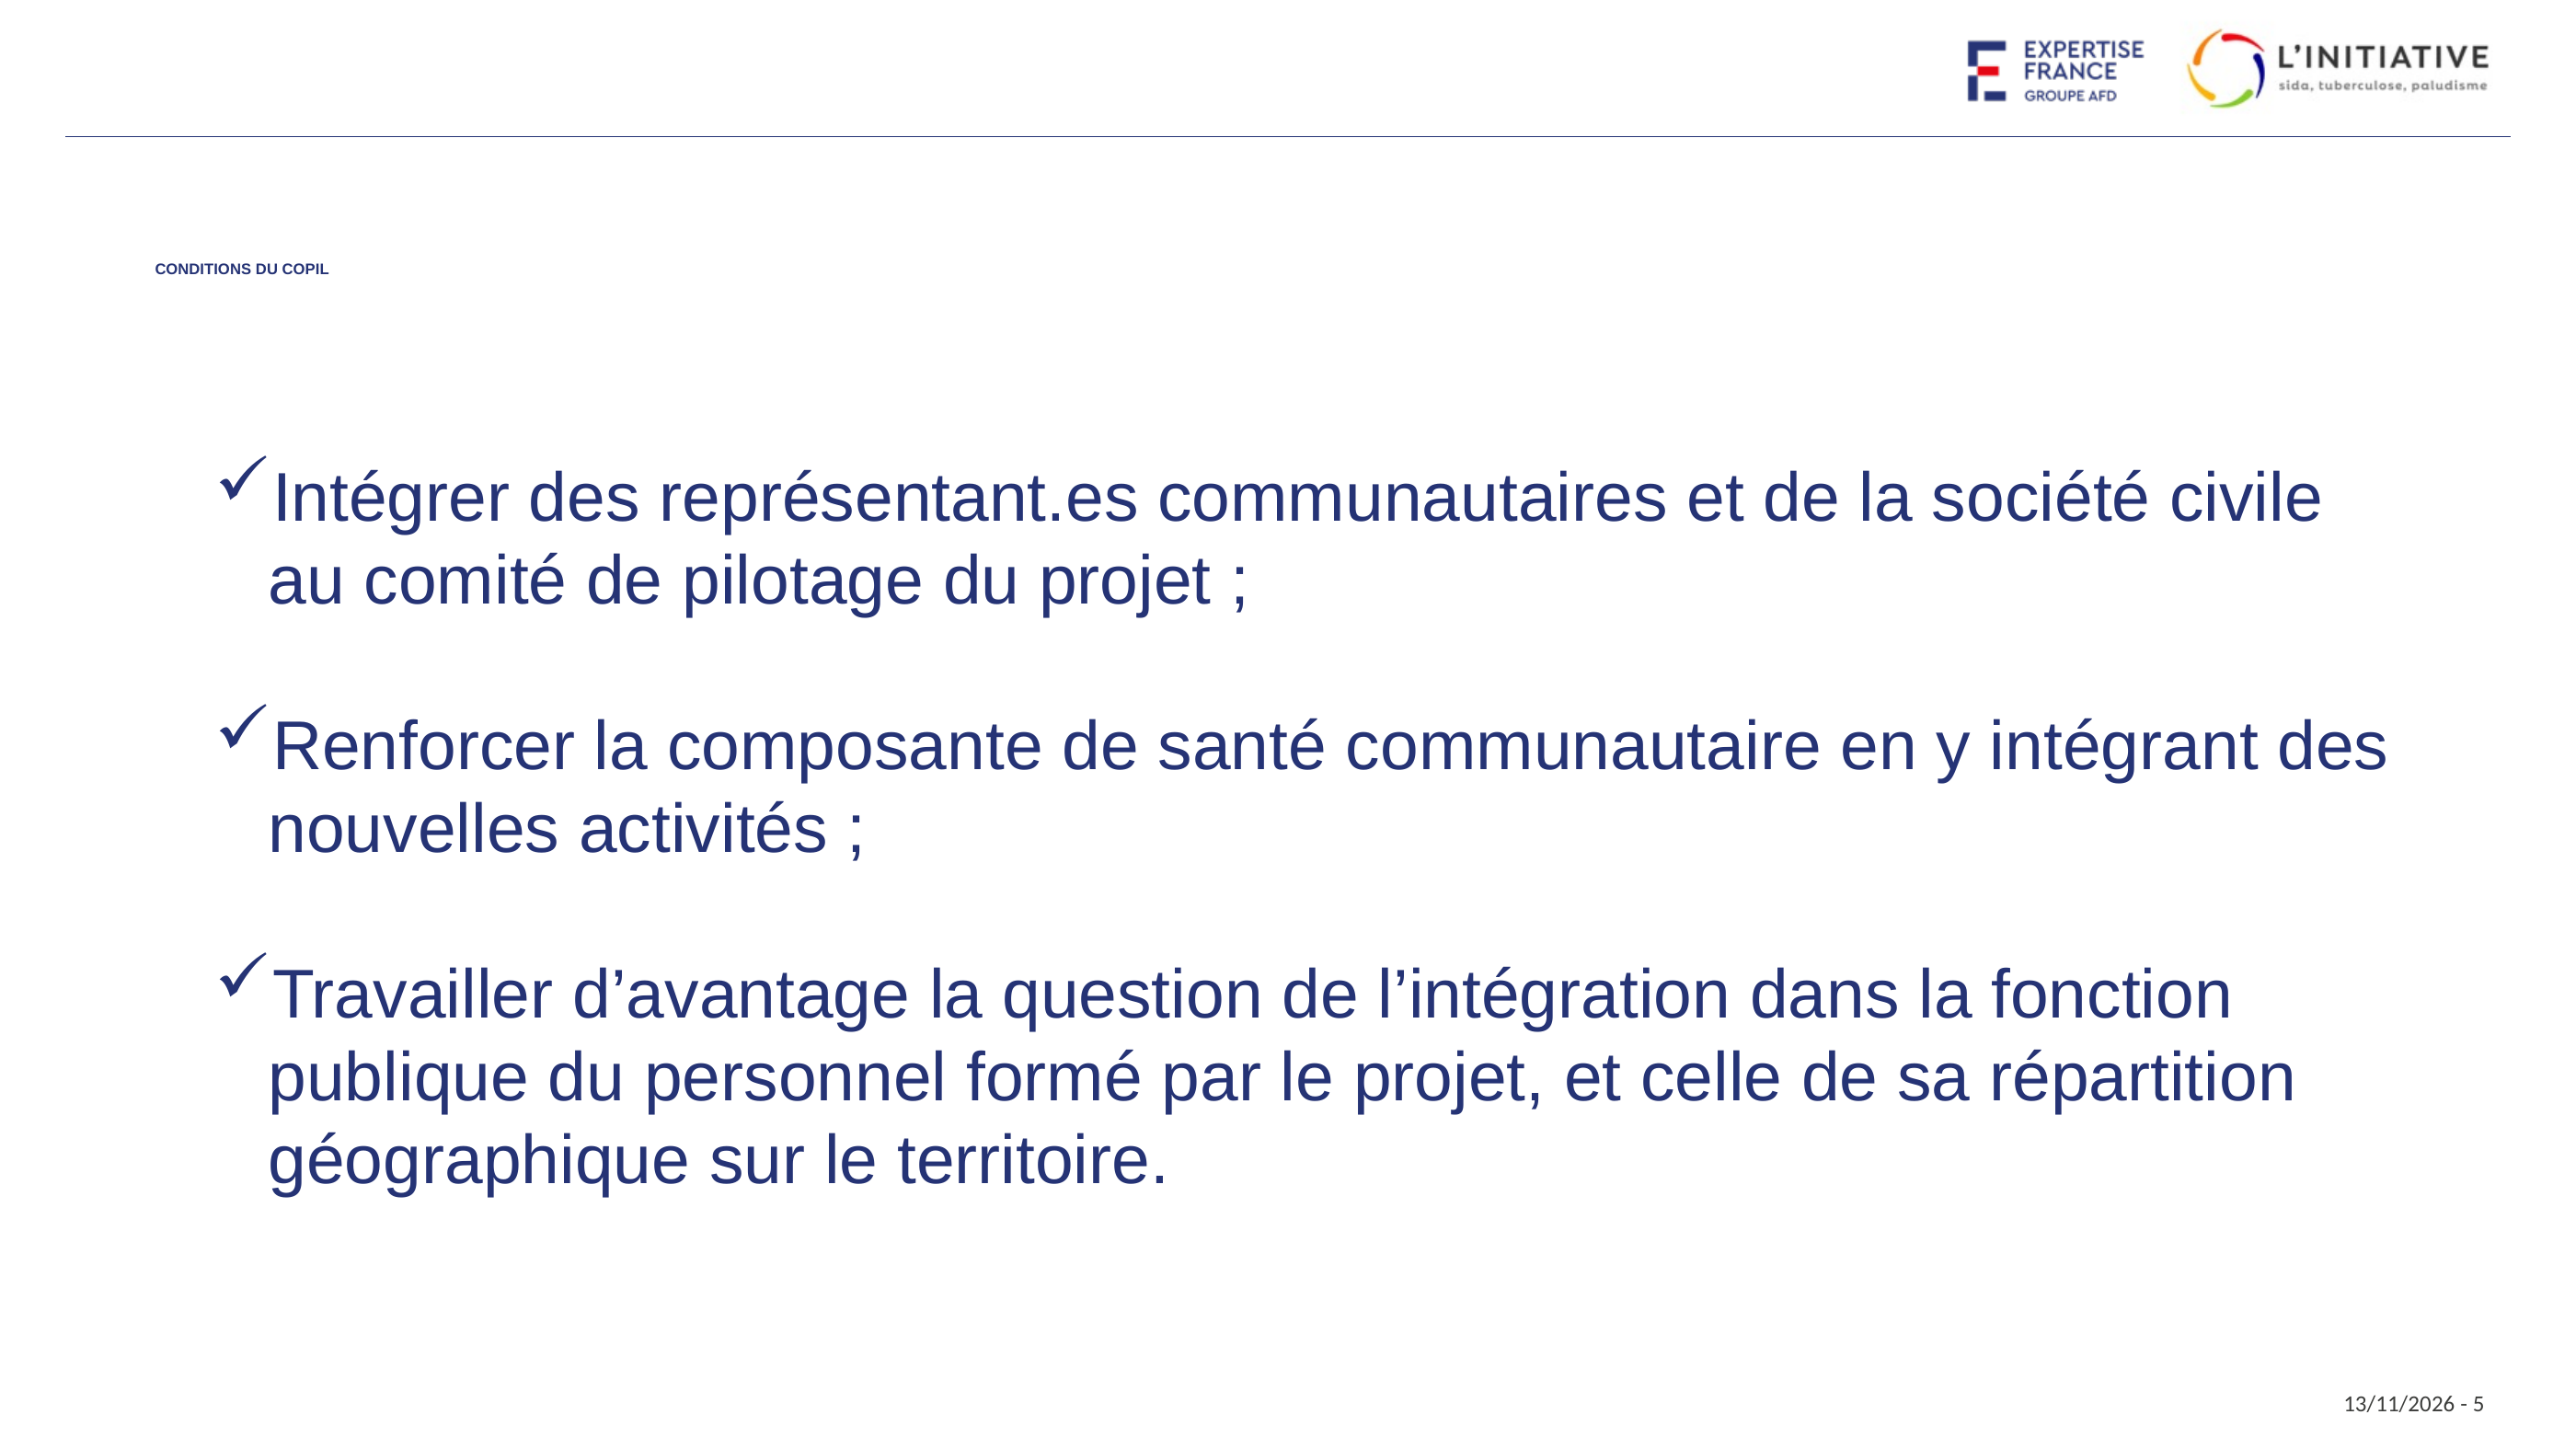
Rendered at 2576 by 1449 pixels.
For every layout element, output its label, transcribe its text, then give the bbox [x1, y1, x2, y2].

picture [1949, 0, 2519, 137]
text_box Intégrer des représentant.es communautaires et de la société civile au comité de pilotage du projet ; Renforcer la composante de santé communautaire en y intégrant des nouvelles activités ; Travailler d’avantage la question de l’intégration dans la fonction publique du personnel formé par le projet, et celle de sa répartition géographique sur le territoire. [201, 444, 2411, 1204]
text_box CONDITIONS du copil [141, 255, 2472, 323]
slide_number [956, 1363, 2499, 1442]
text_box [141, 284, 2440, 1364]
